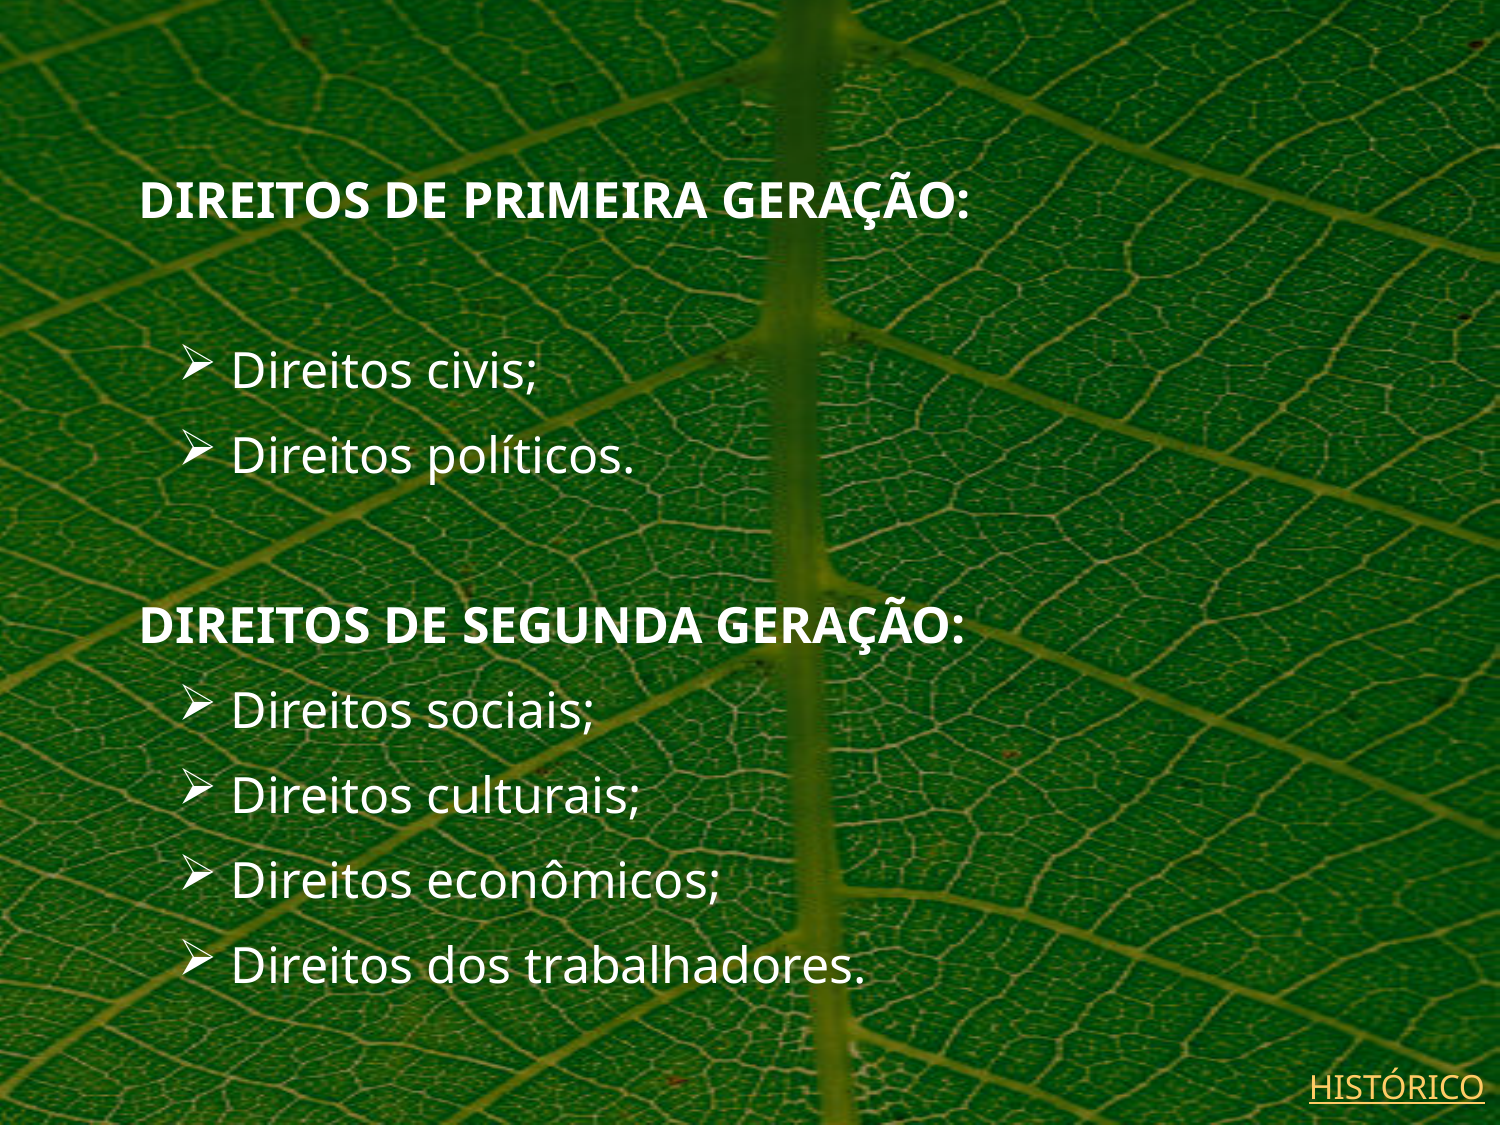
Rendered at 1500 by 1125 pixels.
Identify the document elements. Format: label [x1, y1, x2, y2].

list [0, 0, 1500, 1125]
